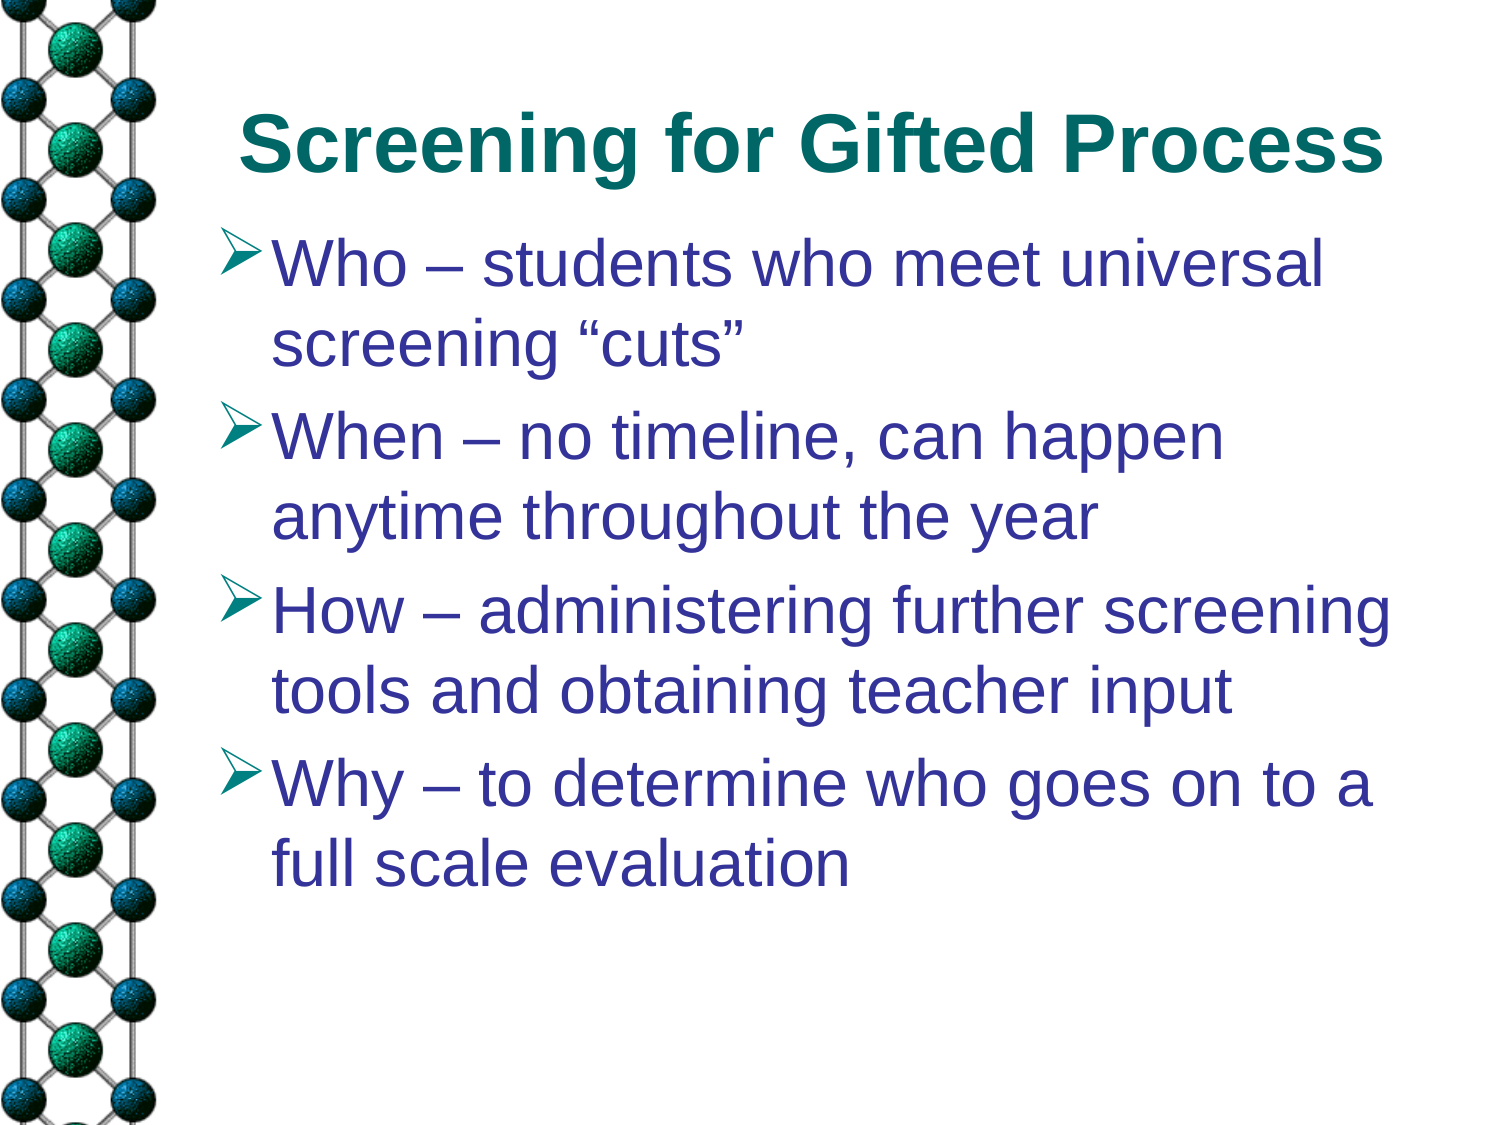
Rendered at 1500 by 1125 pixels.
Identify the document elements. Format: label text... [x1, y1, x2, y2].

list Who – students who meet universal screening “cuts” When – no timeline, can happen anytime throughout the year How – administering further screening tools and obtaining teacher input Why – to determine who goes on to a full scale evaluation [199, 212, 1426, 956]
picture [0, 0, 1500, 1125]
title Screening for Gifted Process [199, 44, 1426, 212]
